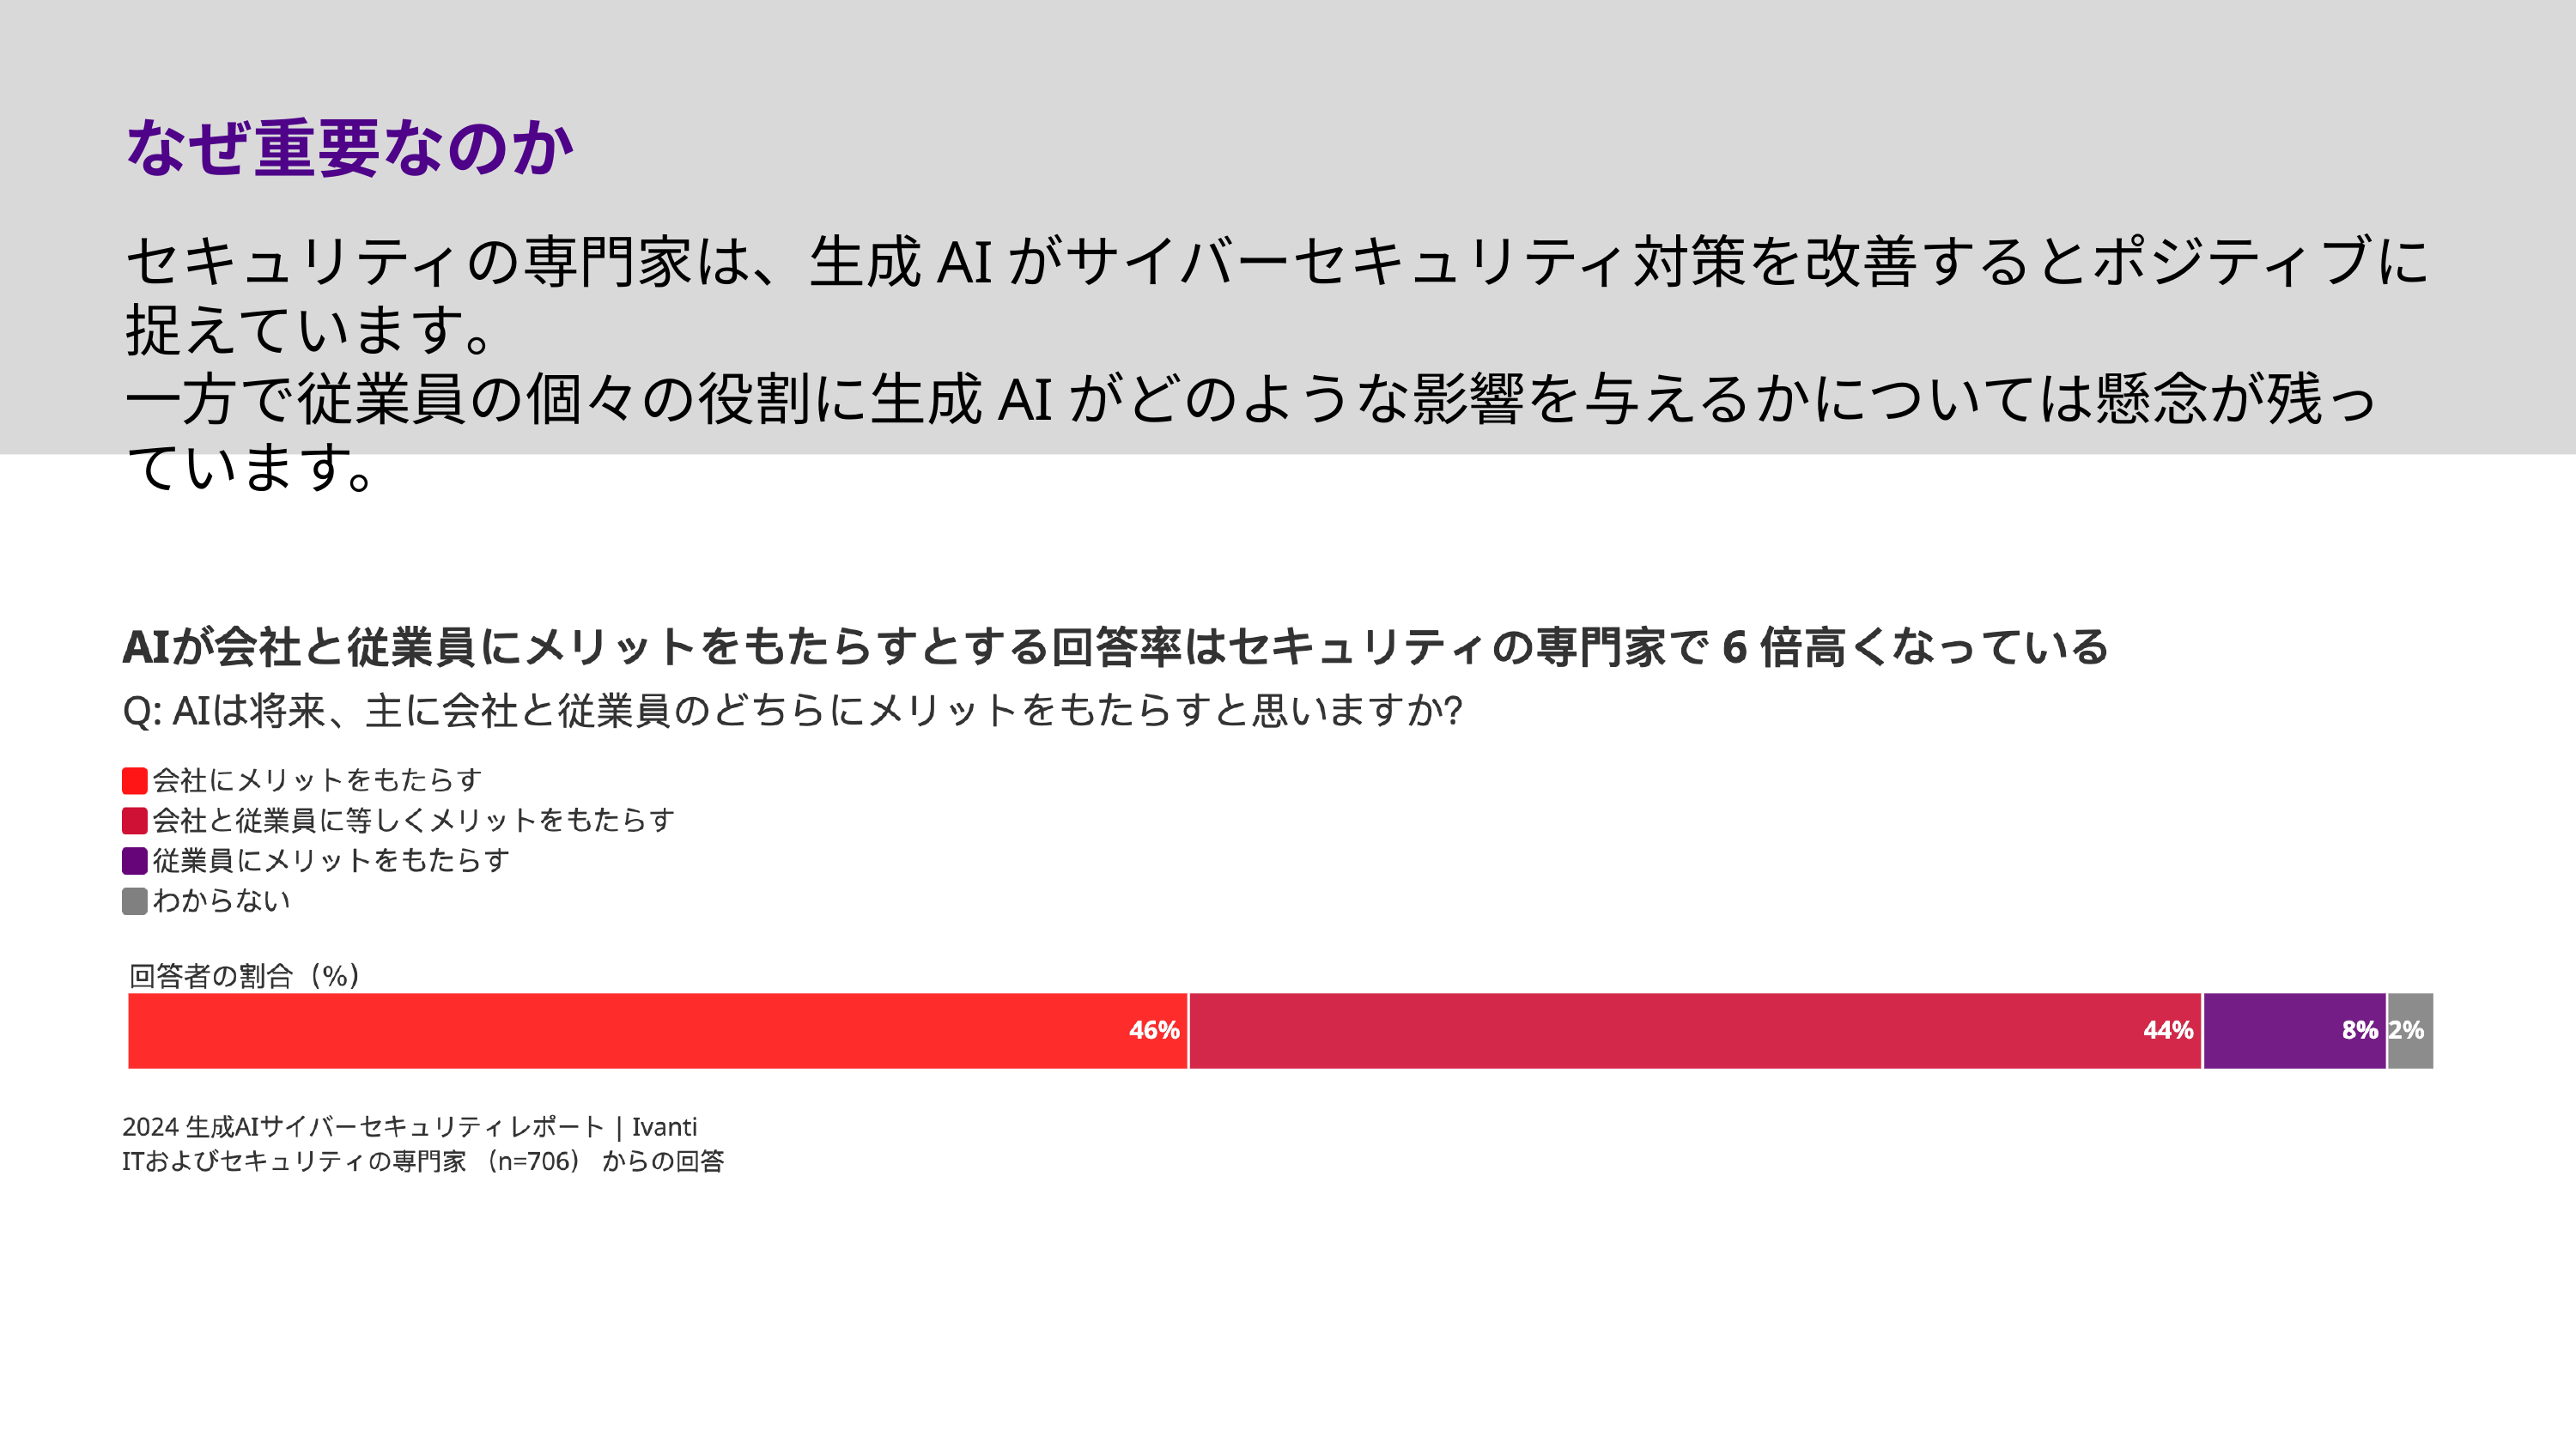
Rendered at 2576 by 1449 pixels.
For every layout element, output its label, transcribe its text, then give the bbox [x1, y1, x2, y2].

text_box セキュリティの専門家は、生成AIがサイバーセキュリティ対策を改善するとポジティブに捉えています。 一方で従業員の個々の役割に生成AIがどのような影響を与えるかについては懸念が残っています。 [125, 225, 2453, 452]
text_box [0, 0, 2576, 456]
text_box なぜ重要なのか [125, 107, 674, 225]
picture [101, 599, 2461, 1199]
